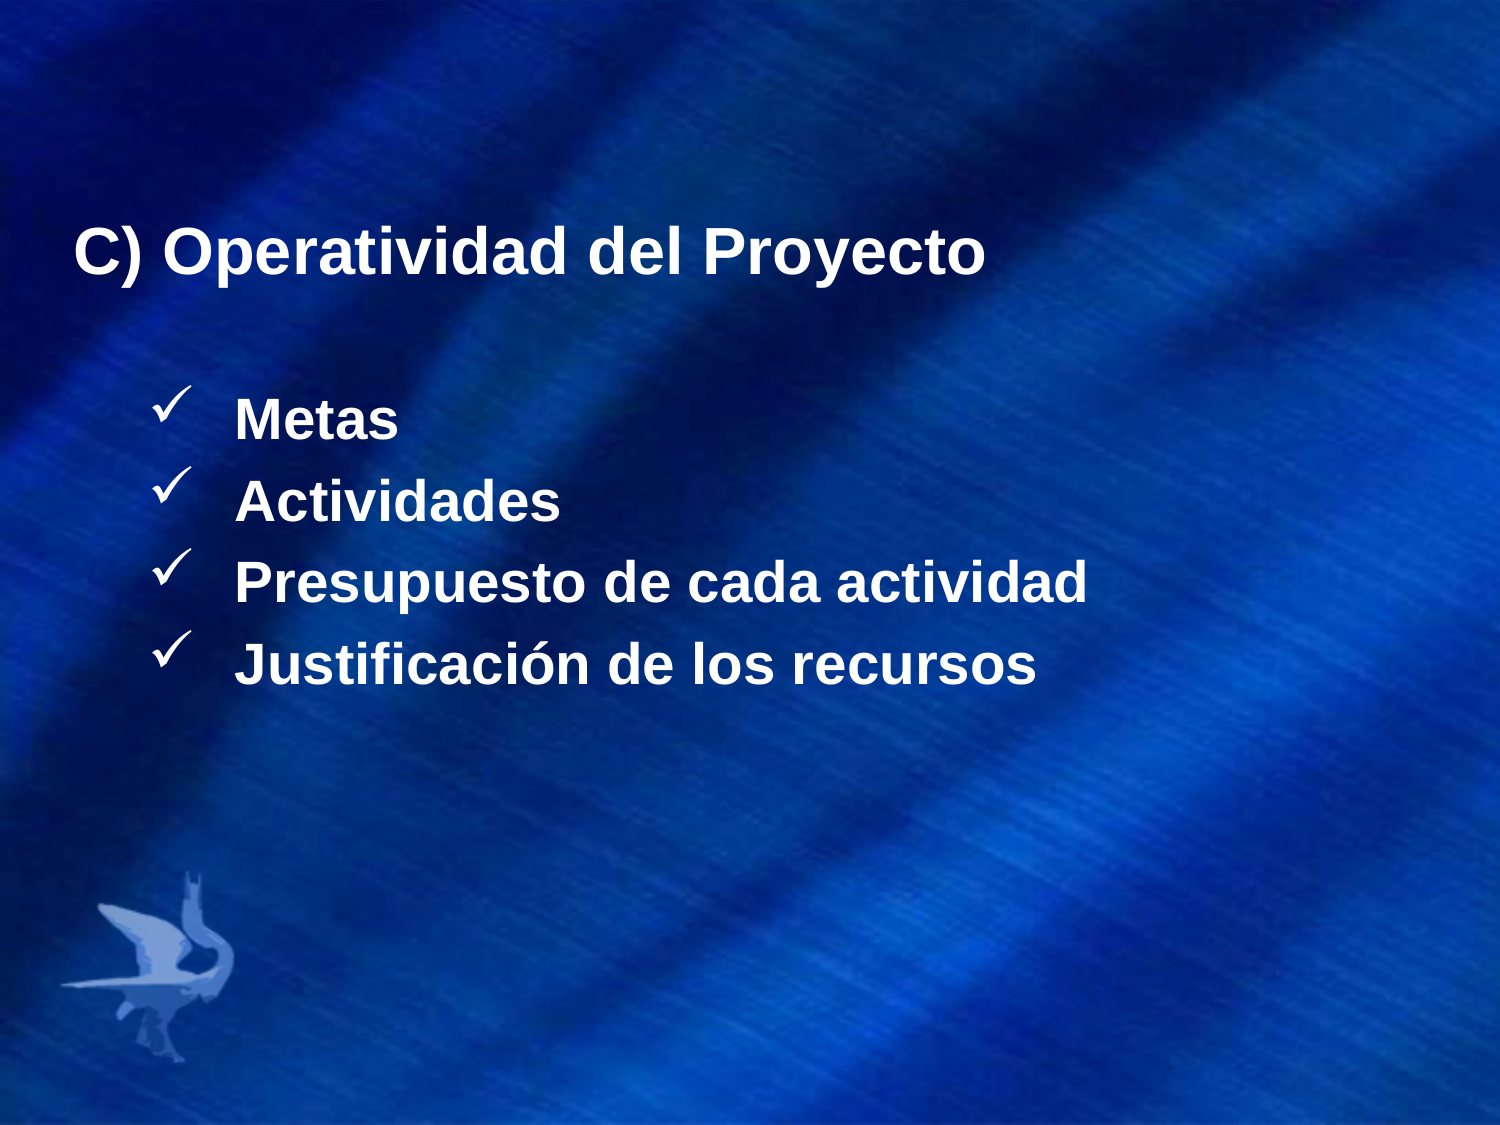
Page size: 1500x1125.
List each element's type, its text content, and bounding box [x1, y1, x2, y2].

picture [0, 0, 1500, 1125]
list C) Operatividad del Proyecto Metas Actividades Presupuesto de cada actividad Justificación de los recursos [58, 117, 1266, 739]
